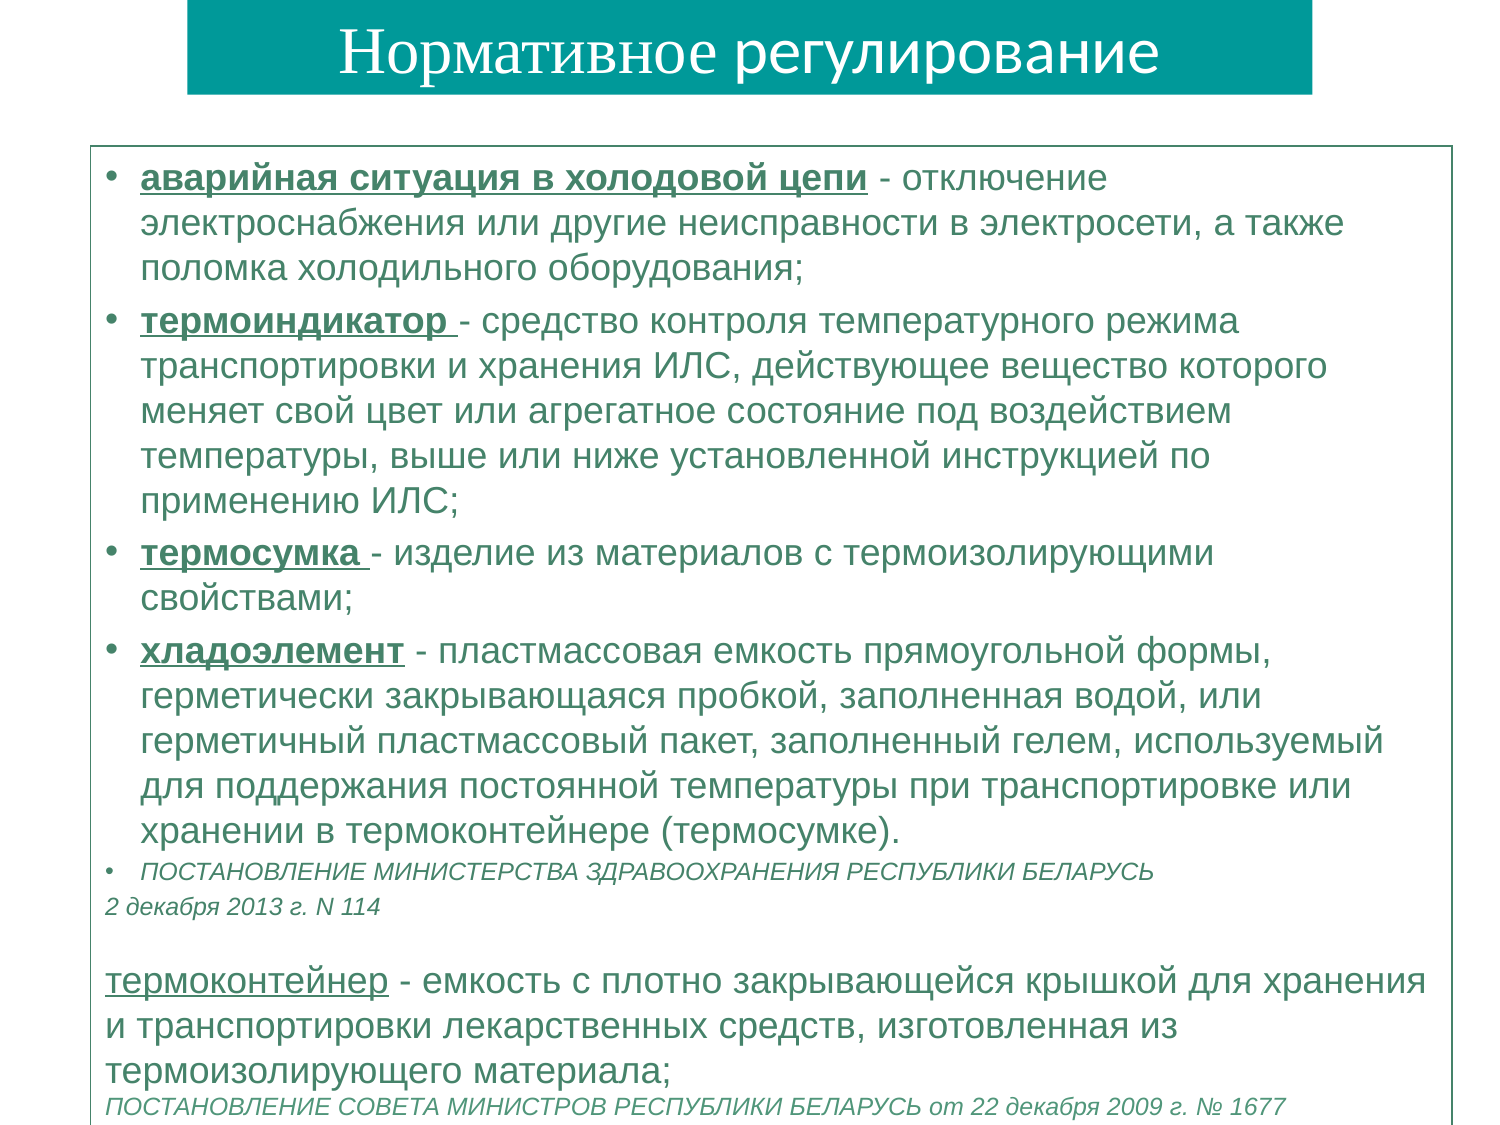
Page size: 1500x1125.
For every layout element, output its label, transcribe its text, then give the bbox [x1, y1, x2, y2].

text_box Нормативное регулирование [187, 0, 1313, 95]
text_box аварийная ситуация в холодовой цепи - отключение электроснабжения или другие неисправности в электросети, а также поломка холодильного оборудования; термоиндикатор - средство контроля температурного режима транспортировки и хранения ИЛС, действующее вещество которого меняет свой цвет или агрегатное состояние под воздействием температуры, выше или ниже установленной инструкцией по применению ИЛС; термосумка - изделие из материалов с термоизолирующими свойствами; хладоэлемент - пластмассовая емкость прямоугольной формы, герметически закрывающаяся пробкой, заполненная водой, или герметичный пластмассовый пакет, заполненный гелем, используемый для поддержания постоянной температуры при транспортировке или хранении в термоконтейнере (термосумке). ПОСТАНОВЛЕНИЕ МИНИСТЕРСТВА ЗДРАВООХРАНЕНИЯ РЕСПУБЛИКИ БЕЛАРУСЬ 2 декабря 2013 г. N 114 термоконтейнер - емкость с плотно закрывающейся крышкой для хранения и транспортировки лекарственных средств, изготовленная из термоизолирующего материала; ПОСТАНОВЛЕНИЕ СОВЕТА МИНИСТРОВ РЕСПУБЛИКИ БЕЛАРУСЬ от 22 декабря 2009 г. № 1677 [90, 145, 1452, 1125]
